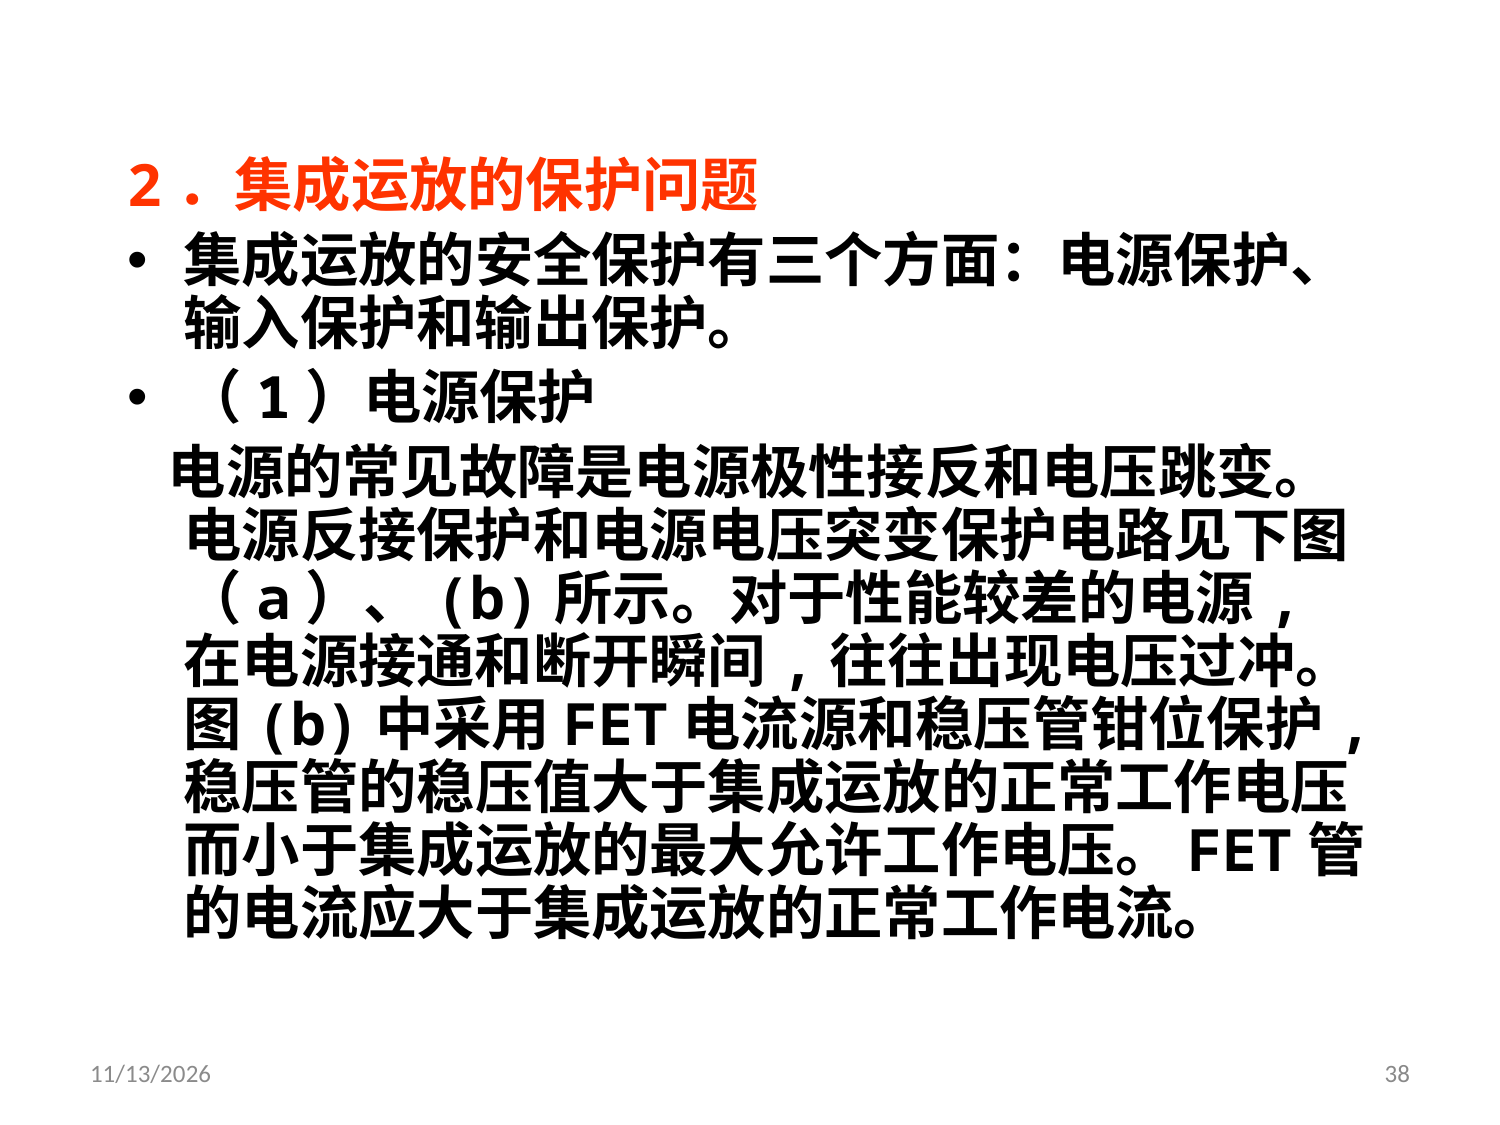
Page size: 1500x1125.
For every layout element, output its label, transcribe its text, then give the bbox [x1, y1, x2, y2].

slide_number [75, 1042, 425, 1103]
list 2．集成运放的保护问题 集成运放的安全保护有三个方面：电源保护、输入保护和输出保护。 （1）电源保护 电源的常见故障是电源极性接反和电压跳变。电源反接保护和电源电压突变保护电路见下图 （a）、(b)所示。对于性能较差的电源,在电源接通和断开瞬间,往往出现电压过冲。图(b)中采用FET电流源和稳压管钳位保护,稳压管的稳压值大于集成运放的正常工作电压而小于集成运放的最大允许工作电压。FET管的电流应大于集成运放的正常工作电流。 [112, 148, 1388, 1001]
slide_number 38 [1074, 1042, 1425, 1103]
